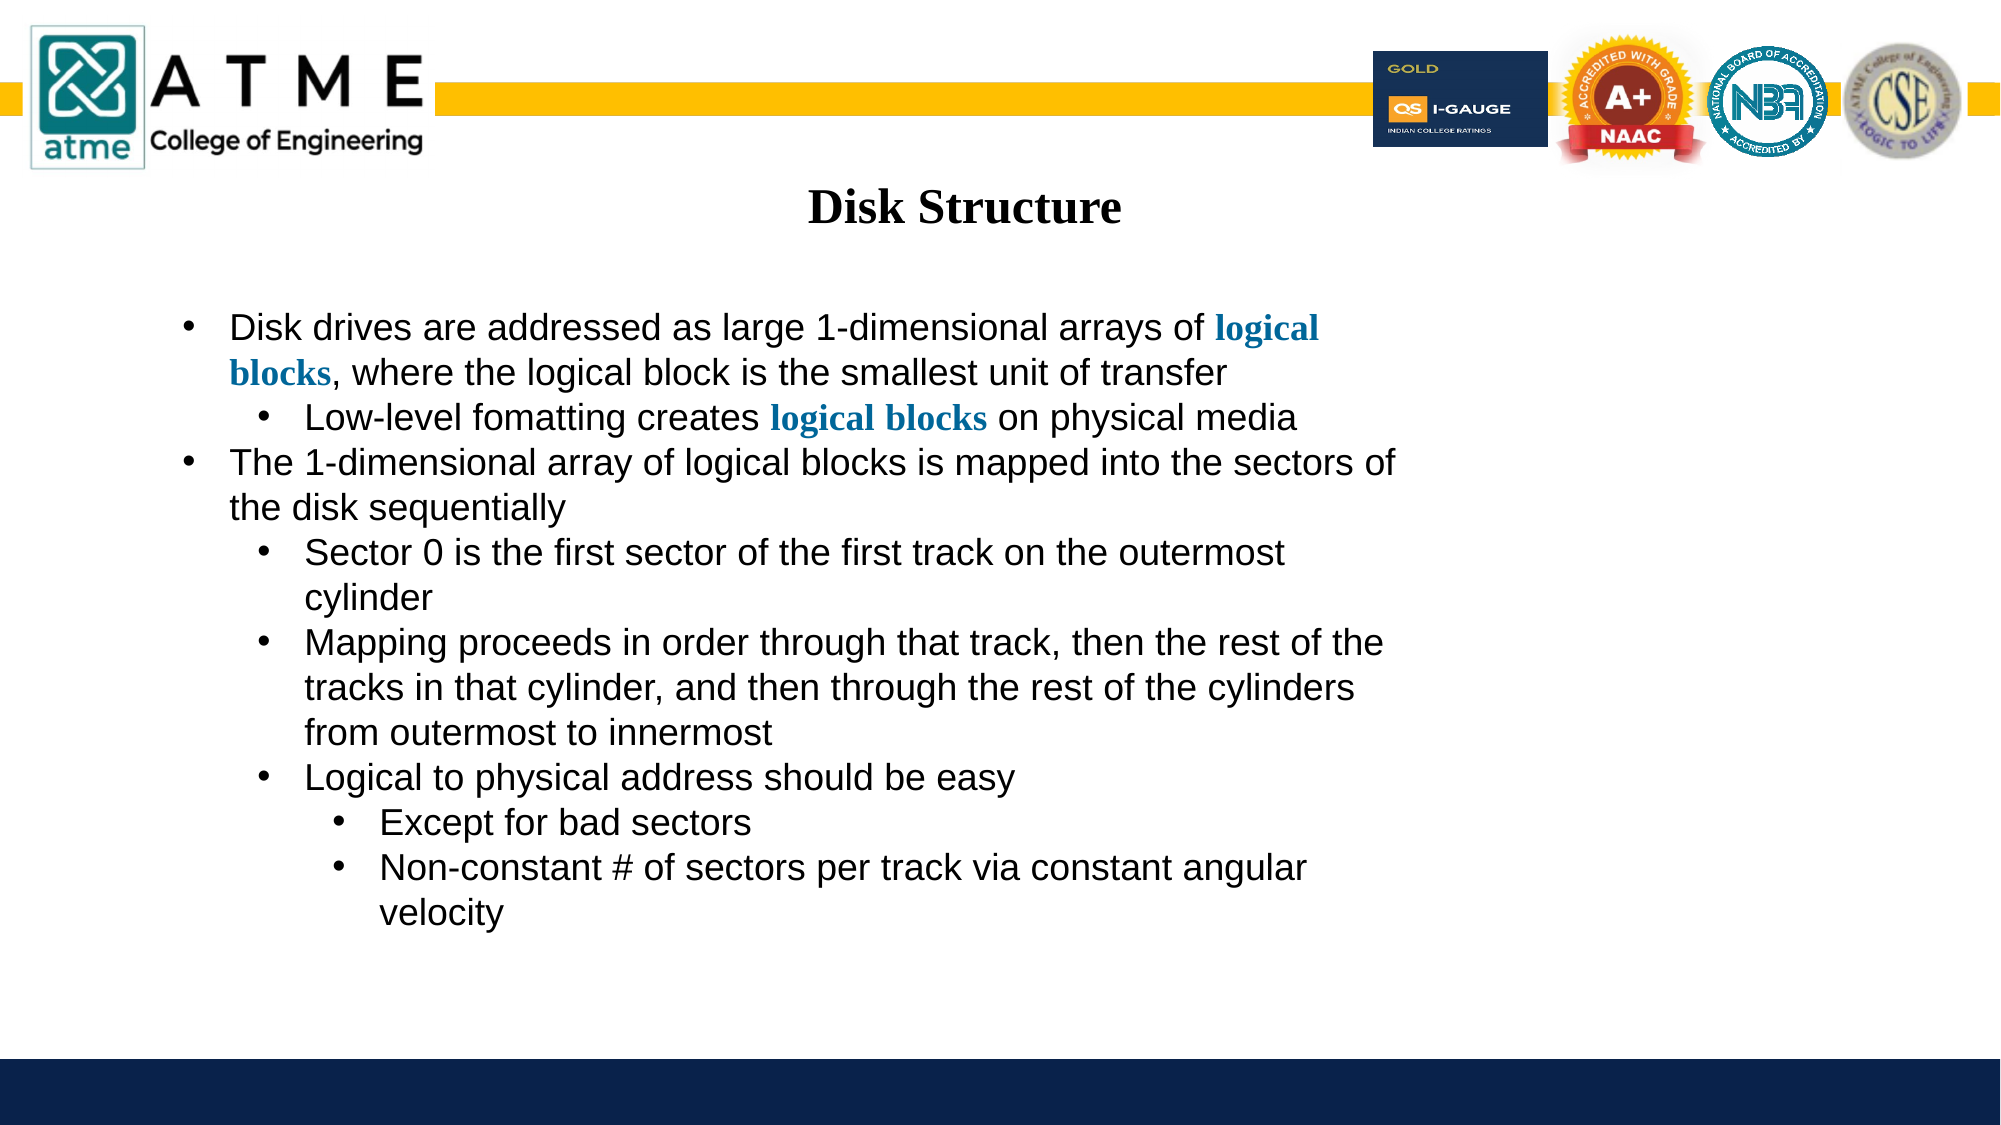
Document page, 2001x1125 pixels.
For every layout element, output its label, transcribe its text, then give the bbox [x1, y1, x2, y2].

title Disk Structure [793, 165, 2000, 261]
picture [22, 15, 435, 178]
picture [1373, 20, 1828, 165]
picture [0, 1059, 2001, 1125]
list Disk drives are addressed as large 1-dimensional arrays of logical blocks, where the logical block is the smallest unit of transfer Low-level fomatting creates logical blocks on physical media The 1-dimensional array of logical blocks is mapped into the sectors of the disk sequentially Sector 0 is the first sector of the first track on the outermost cylinder Mapping proceeds in order through that track, then the rest of the tracks in that cylinder, and then through the rest of the cylinders from outermost to innermost Logical to physical address should be easy Except for bad sectors Non-constant # of sectors per track via constant angular velocity [167, 295, 1432, 1017]
picture [1840, 26, 1968, 165]
